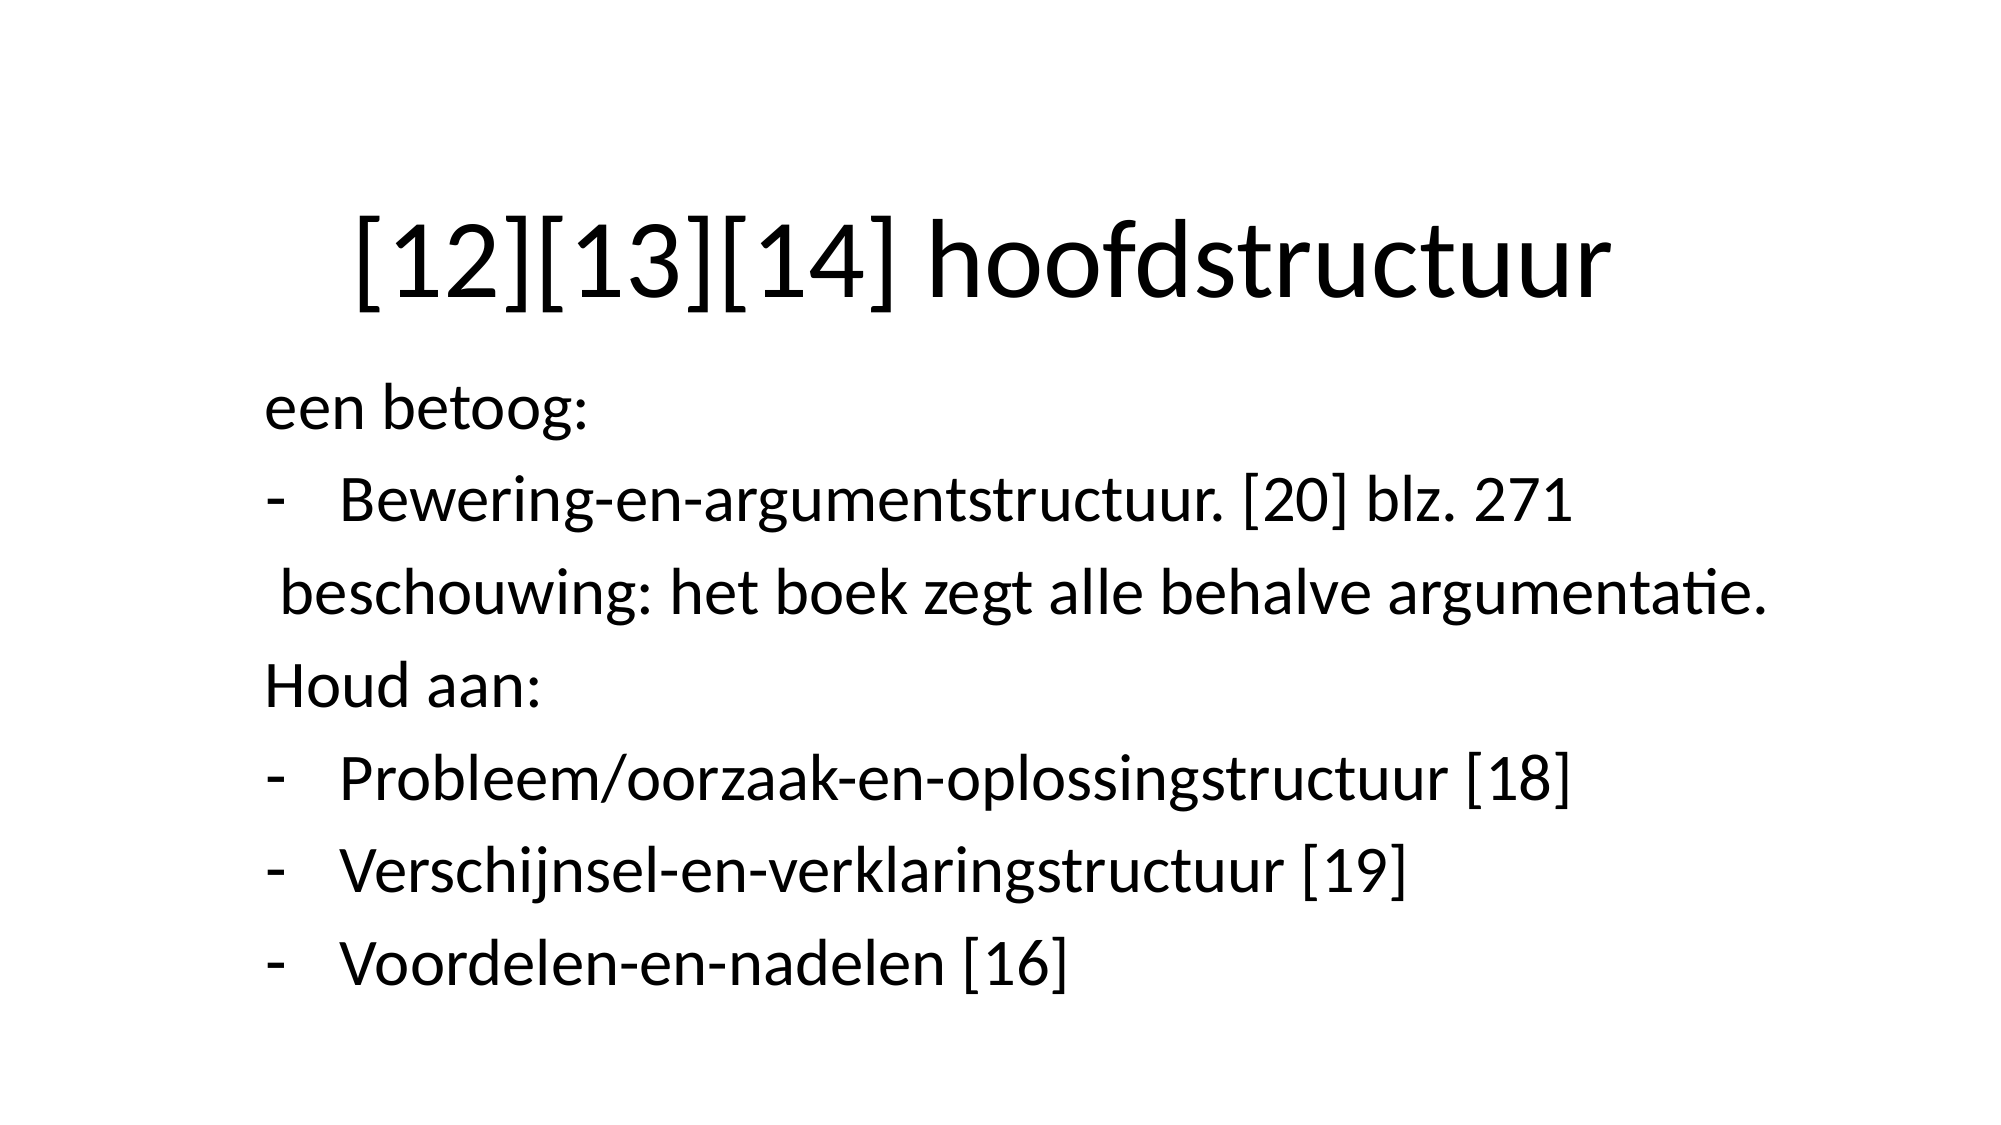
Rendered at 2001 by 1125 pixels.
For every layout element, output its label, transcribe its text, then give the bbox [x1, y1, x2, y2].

title [12][13][14] hoofdstructuur [249, 184, 1769, 330]
subtitle een betoog: Bewering-en-argumentstructuur. [20] blz. 271 beschouwing: het boek zegt alle behalve argumentatie. Houd aan: Probleem/oorzaak-en-oplossingstructuur [18] Verschijnsel-en-verklaringstructuur [19] Voordelen-en-nadelen [16] [249, 364, 1849, 971]
